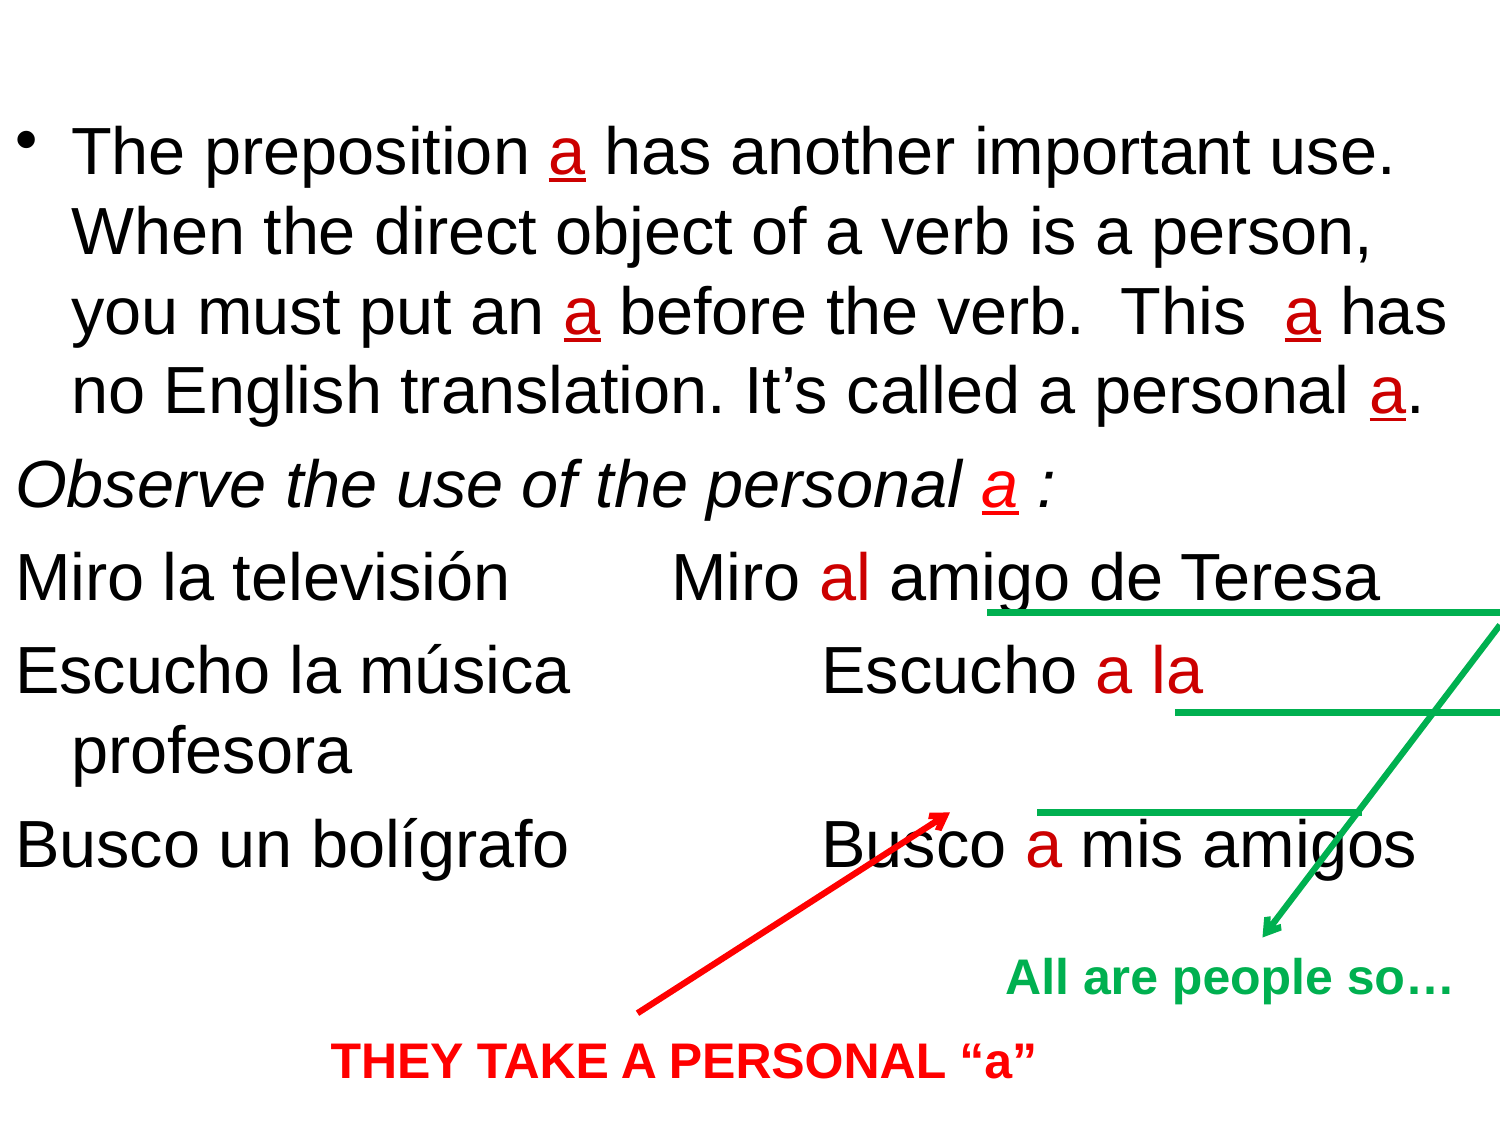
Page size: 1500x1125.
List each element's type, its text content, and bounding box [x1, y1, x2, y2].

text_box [1262, 624, 1500, 938]
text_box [637, 812, 951, 1014]
text_box All are people so… [990, 937, 1471, 1013]
text_box THEY TAKE A PERSONAL “a” [315, 1021, 1053, 1096]
list The preposition a has another important use. When the direct object of a verb is a person, you must put an a before the verb. This a has no English translation. It’s called a personal a. Observe the use of the personal a : Miro la televisión Miro al amigo de Teresa Escucho la música Escucho a la profesora Busco un bolígrafo Busco a mis amigos [0, 99, 1500, 1050]
